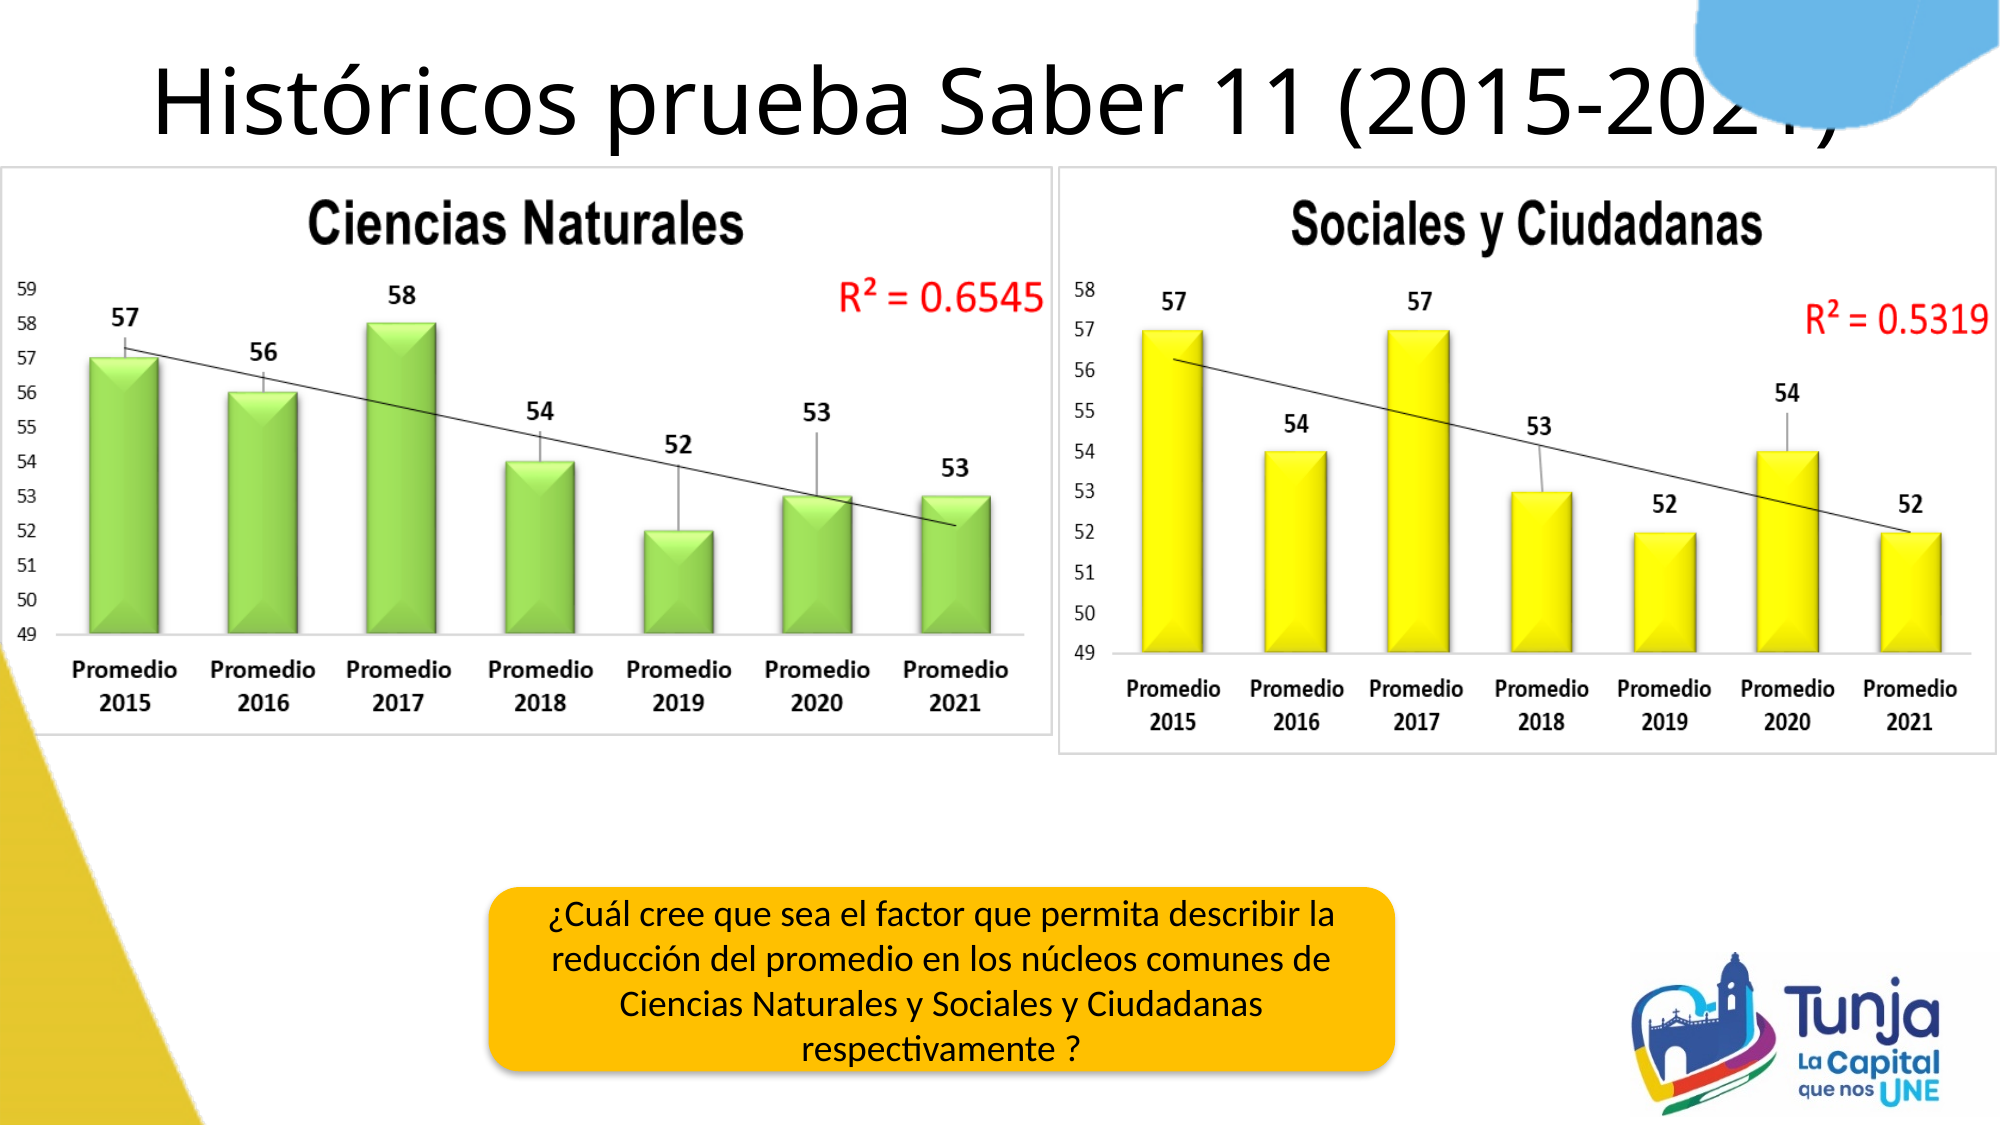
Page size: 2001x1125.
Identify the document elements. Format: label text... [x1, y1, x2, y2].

picture [1658, 0, 2000, 142]
picture [1628, 952, 2000, 1119]
picture [1058, 166, 1997, 755]
picture [0, 166, 1053, 1125]
title Históricos prueba Saber 11 (2015-2021) [135, 0, 1861, 214]
text_box ¿Cuál cree que sea el factor que permita describir la reducción del promedio en los núcleos comunes de Ciencias Naturales y Sociales y Ciudadanas respectivamente ? [486, 885, 1397, 1073]
